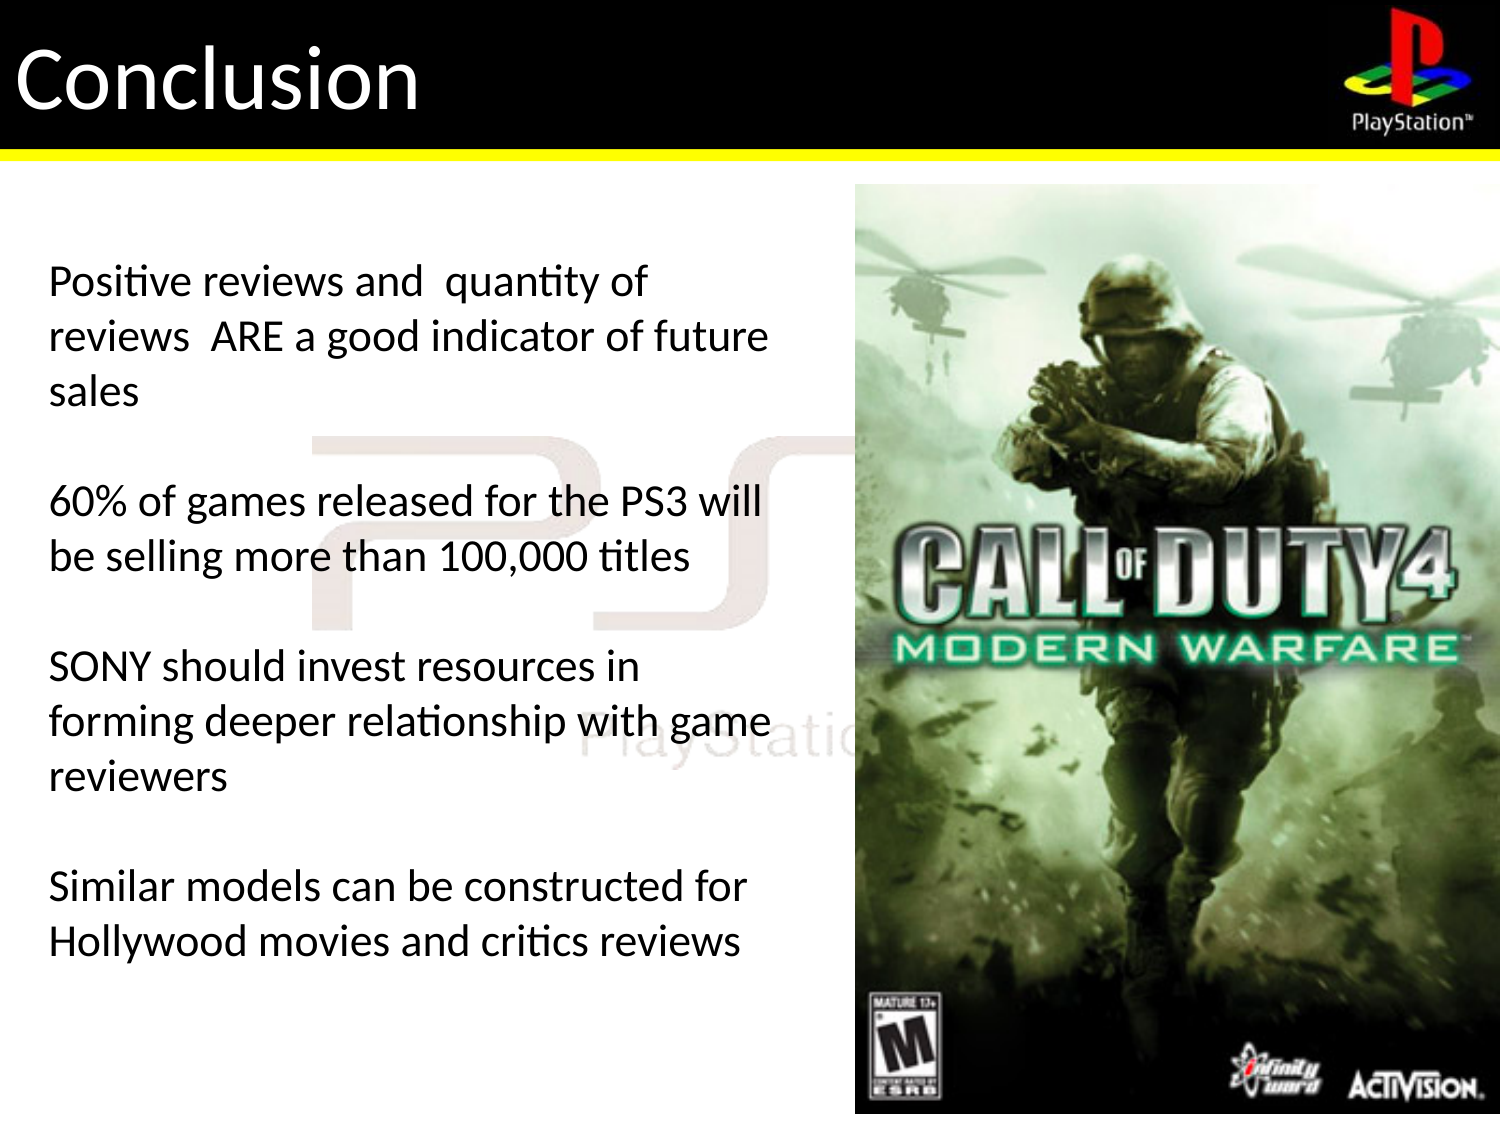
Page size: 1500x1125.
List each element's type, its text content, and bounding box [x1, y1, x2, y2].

picture [1329, 5, 1495, 145]
text_box Positive reviews and quantity of reviews ARE a good indicator of future sales 60% of games released for the PS3 will be selling more than 100,000 titles SONY should invest resources in forming deeper relationship with game reviewers Similar models can be constructed for Hollywood movies and critics reviews [33, 243, 790, 973]
title Conclusion [0, 0, 1329, 150]
picture [855, 183, 1500, 1115]
